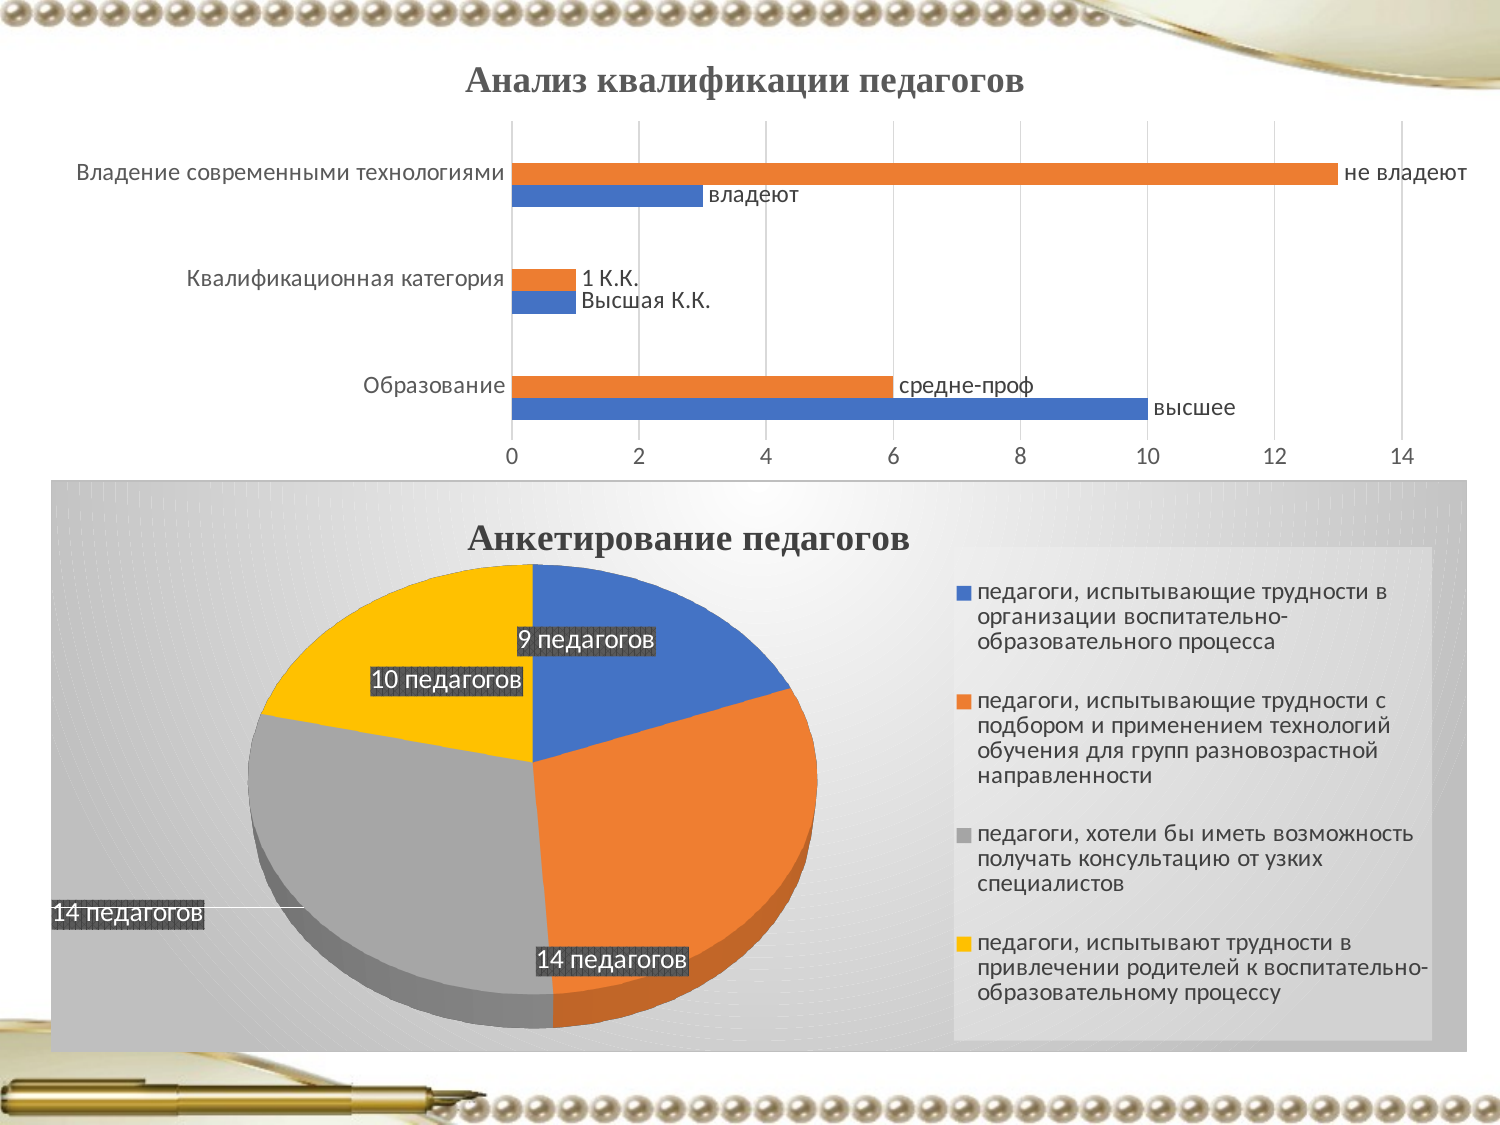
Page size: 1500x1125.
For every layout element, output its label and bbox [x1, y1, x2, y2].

picture [0, 0, 1500, 1125]
chart [48, 31, 1468, 1053]
